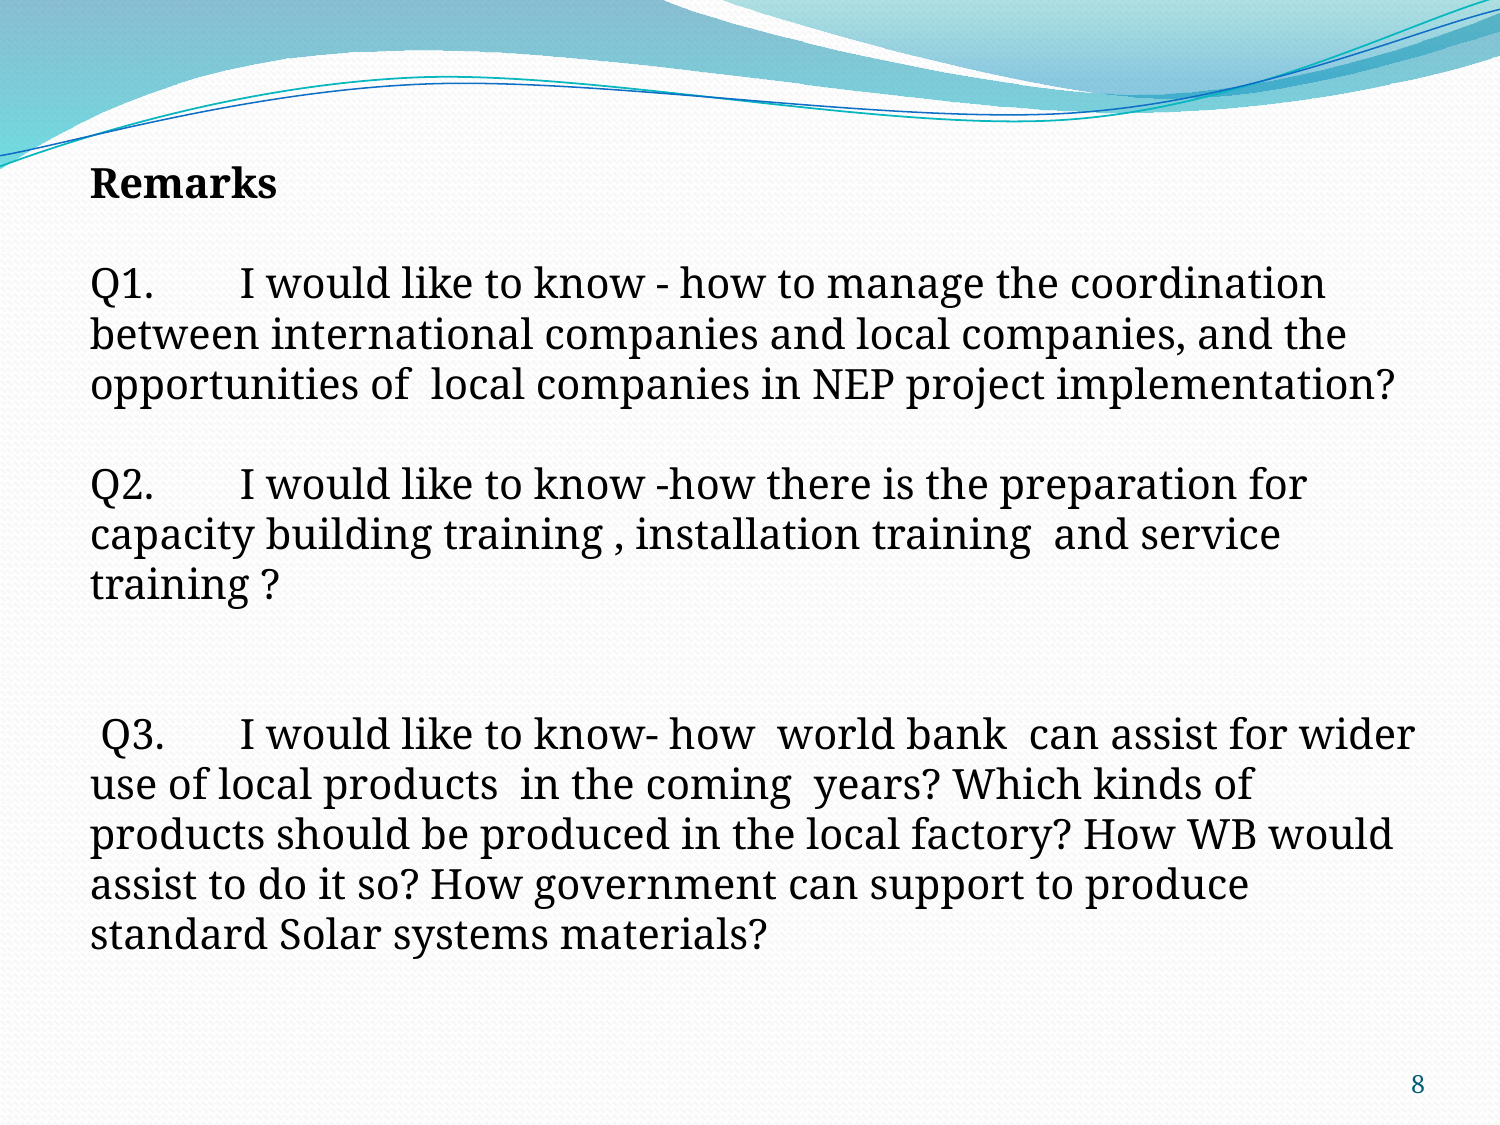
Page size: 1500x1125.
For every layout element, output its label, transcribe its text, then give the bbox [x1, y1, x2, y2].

slide_number 8 [1299, 1042, 1425, 1103]
text_box Remarks Q1. I would like to know - how to manage the coordination between international companies and local companies, and the opportunities of local companies in NEP project implementation? Q2. I would like to know -how there is the preparation for capacity building training , installation training and service training ? Q3. I would like to know- how world bank can assist for wider use of local products in the coming years? Which kinds of products should be produced in the local factory? How WB would assist to do it so? How government can support to produce standard Solar systems materials? [74, 149, 1438, 965]
